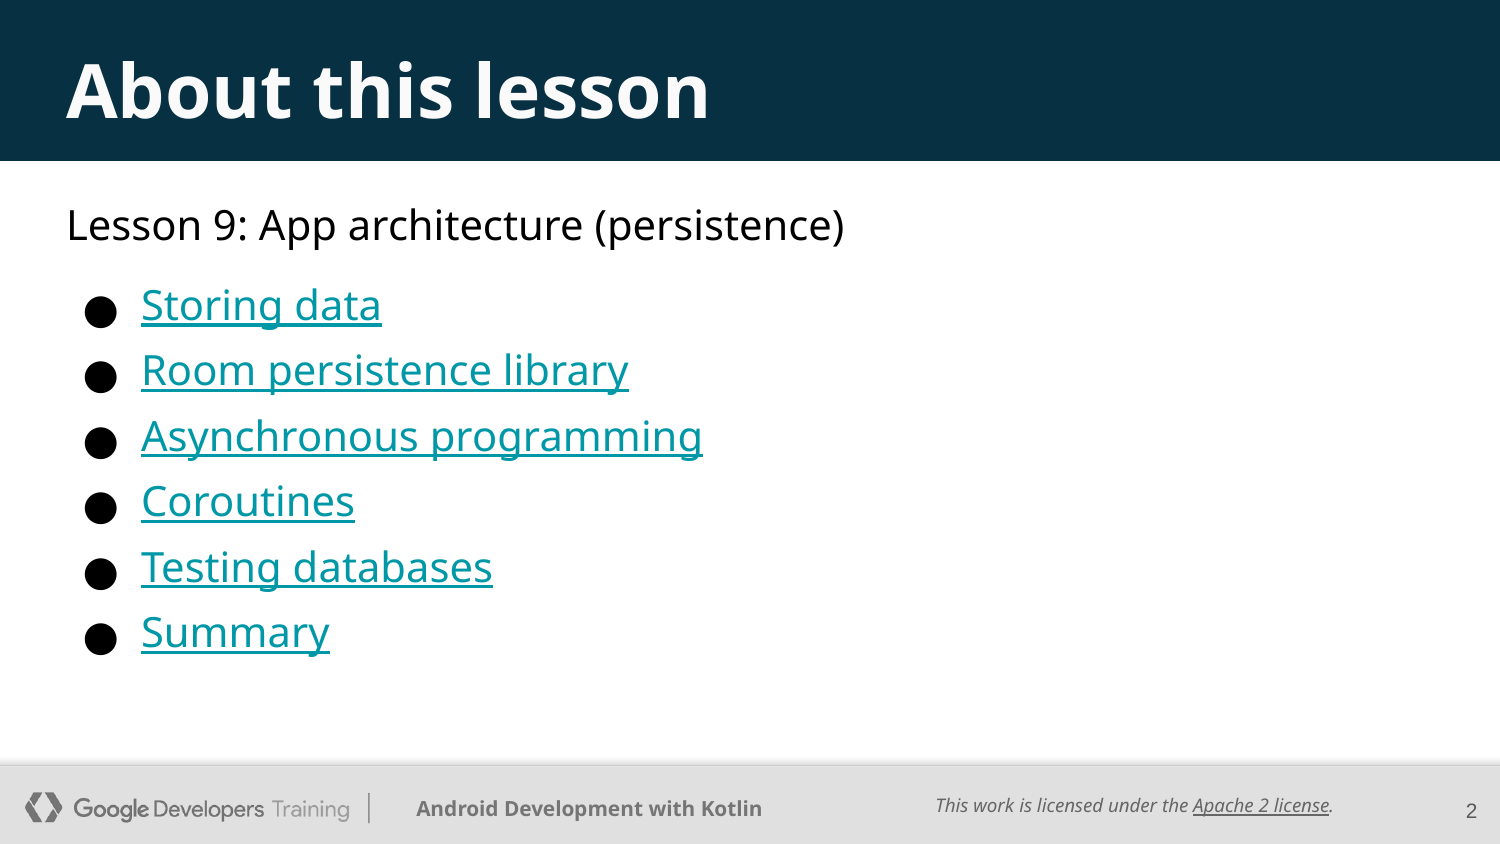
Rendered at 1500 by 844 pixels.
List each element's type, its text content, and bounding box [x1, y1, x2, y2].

picture [0, 161, 1500, 844]
slide_number ‹#› [1402, 777, 1493, 842]
list Lesson 9: App architecture (persistence) Storing data Room persistence library Asynchronous programming Coroutines Testing databases Summary [51, 176, 1449, 701]
title About this lesson [51, 28, 1449, 122]
